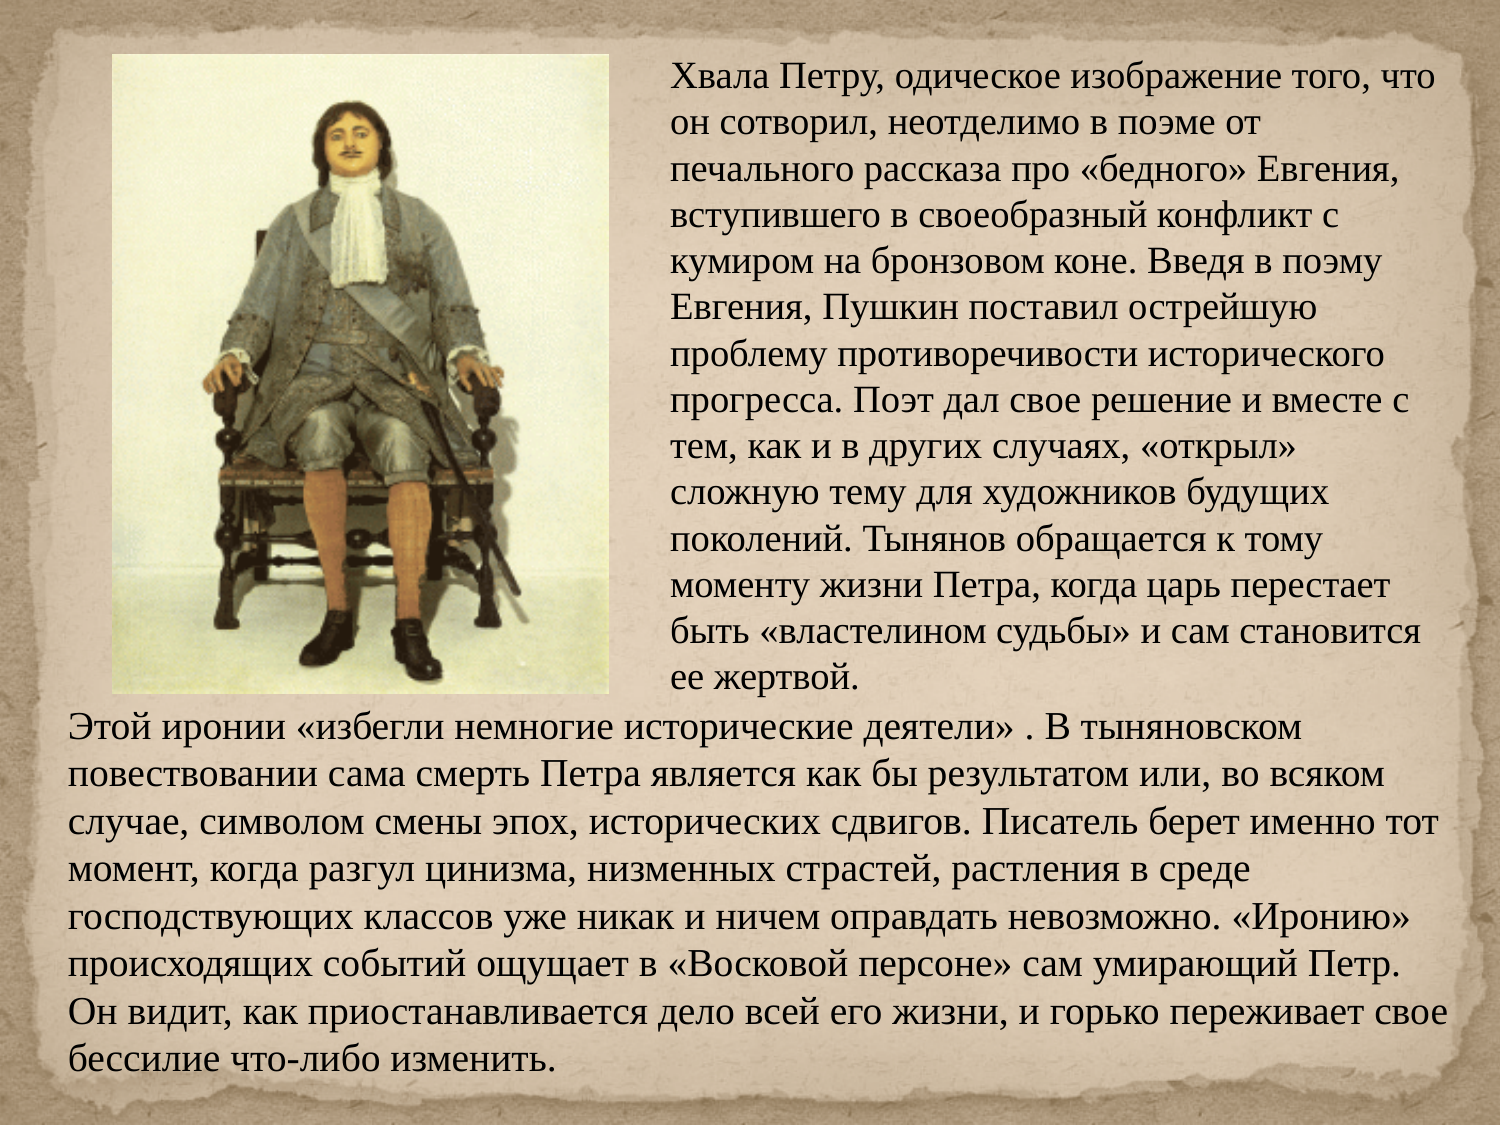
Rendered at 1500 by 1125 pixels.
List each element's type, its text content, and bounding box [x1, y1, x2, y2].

text_box Хвала Петру, одическое изображение того, что он сотворил, неотделимо в поэме от печального рассказа про «бедного» Евгения, вступившего в своеобразный конфликт с кумиром на бронзовом коне. Введя в поэму Евгения, Пушкин поставил острейшую проблему противоречивости исторического прогресса. Поэт дал свое решение и вместе с тем, как и в других случаях, «открыл» сложную тему для художников будущих поколений. Тынянов обращается к тому моменту жизни Петра, когда царь перестает быть «властелином судьбы» и сам становится ее жертвой. [655, 42, 1465, 705]
list Этой иронии «избегли немногие исторические деятели» . В тыняновском повествовании сама смерть Петра является как бы результатом или, во всяком случае, символом смены эпох, исторических сдвигов. Писатель берет именно тот момент, когда разгул цинизма, низменных страстей, растления в среде господствующих классов уже никак и ничем оправдать невозможно. «Иронию» происходящих событий ощущает в «Восковой персоне» сам умирающий Петр. Он видит, как приостанавливается дело всей его жизни, и горько переживает свое бессилие что-либо изменить. [53, 692, 1471, 1059]
picture [112, 54, 609, 694]
